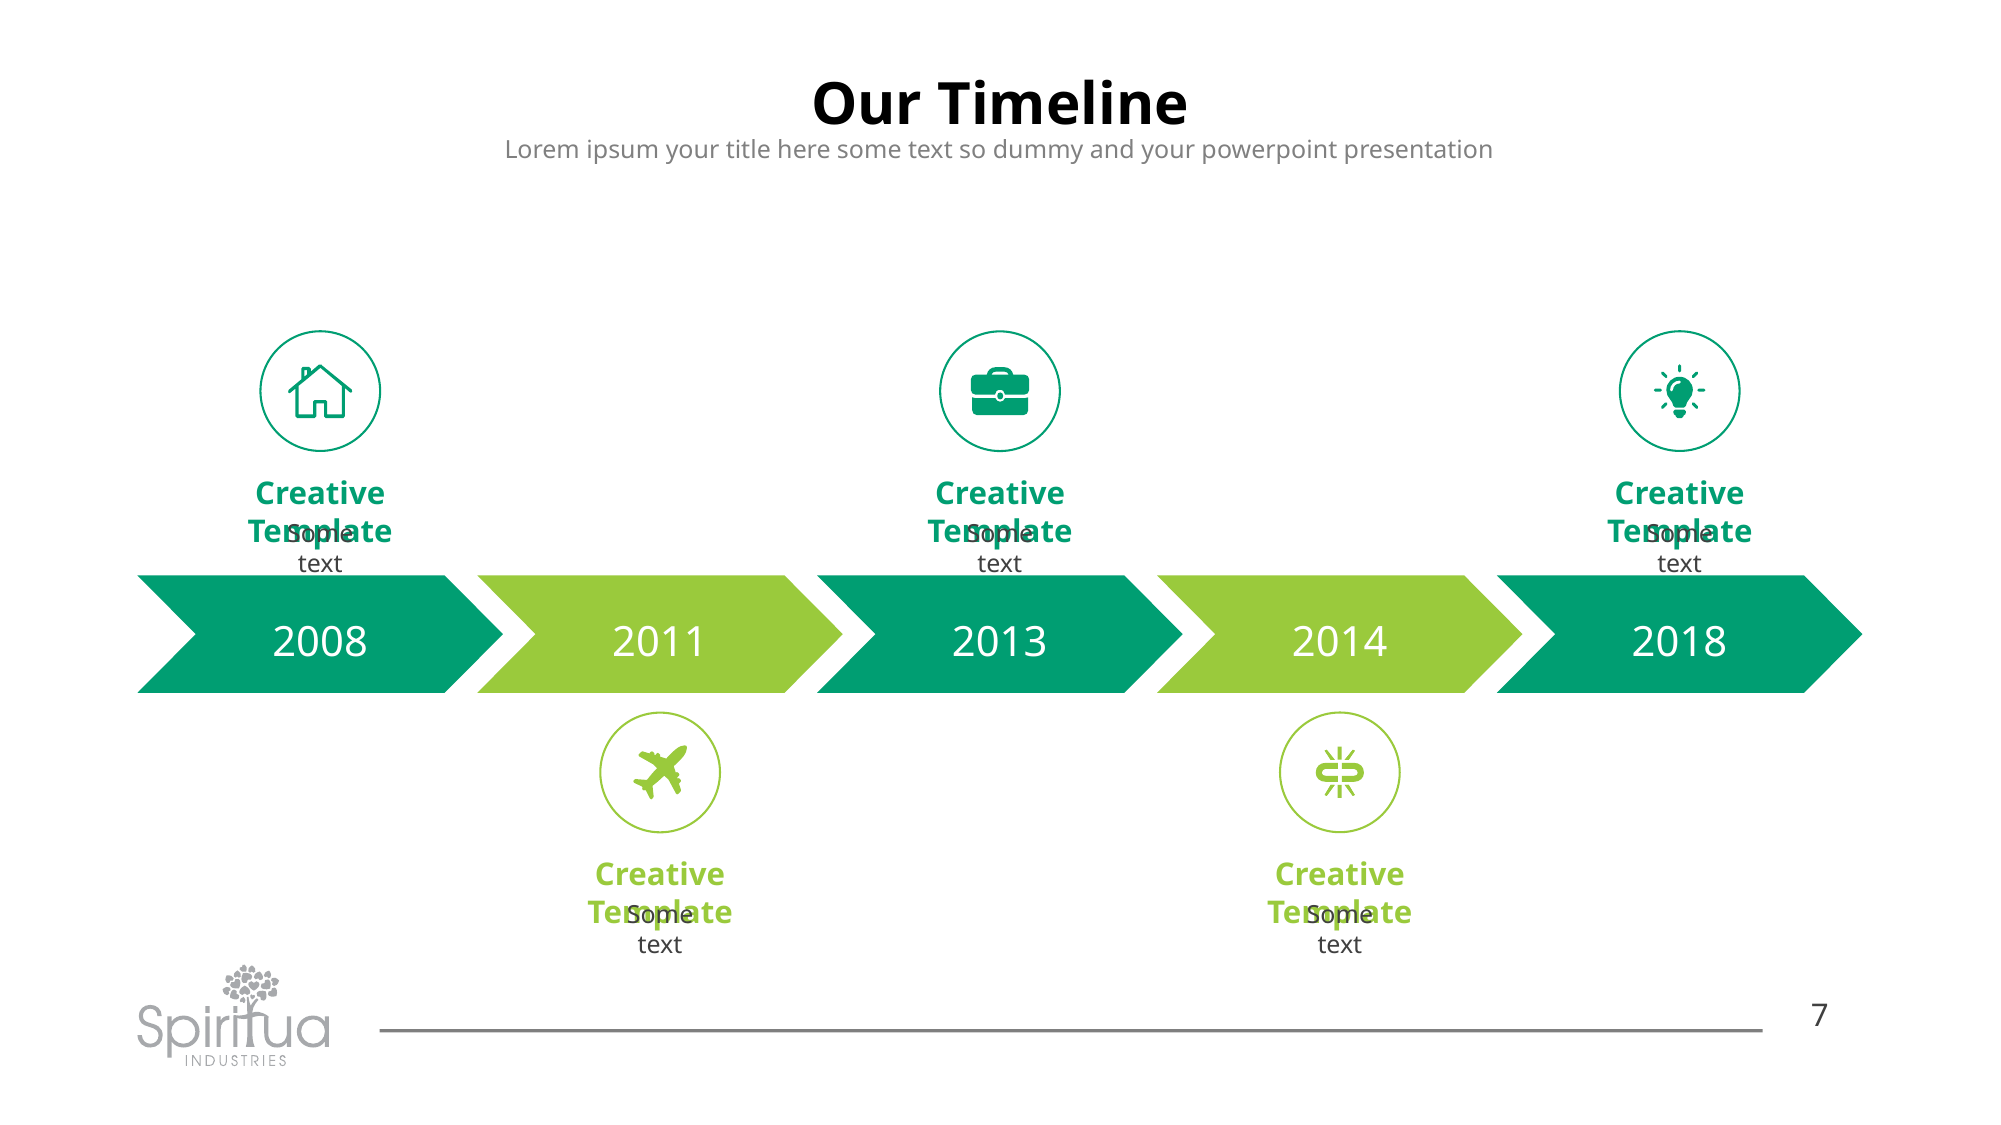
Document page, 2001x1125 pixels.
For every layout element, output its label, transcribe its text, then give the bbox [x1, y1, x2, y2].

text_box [517, 847, 803, 937]
text_box [1618, 330, 1741, 452]
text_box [1536, 465, 1823, 556]
text_box [259, 330, 382, 452]
text_box [599, 711, 722, 834]
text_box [177, 465, 464, 556]
slide_number 7 [1781, 978, 1858, 1055]
title Our Timeline [137, 66, 1863, 129]
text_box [857, 465, 1143, 556]
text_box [137, 575, 1863, 693]
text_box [1315, 746, 1364, 798]
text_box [1197, 847, 1483, 937]
text_box [1278, 711, 1401, 834]
text_box [939, 330, 1061, 453]
list Lorem ipsum your title here some text so dummy and your powerpoint presentation [137, 129, 1863, 176]
